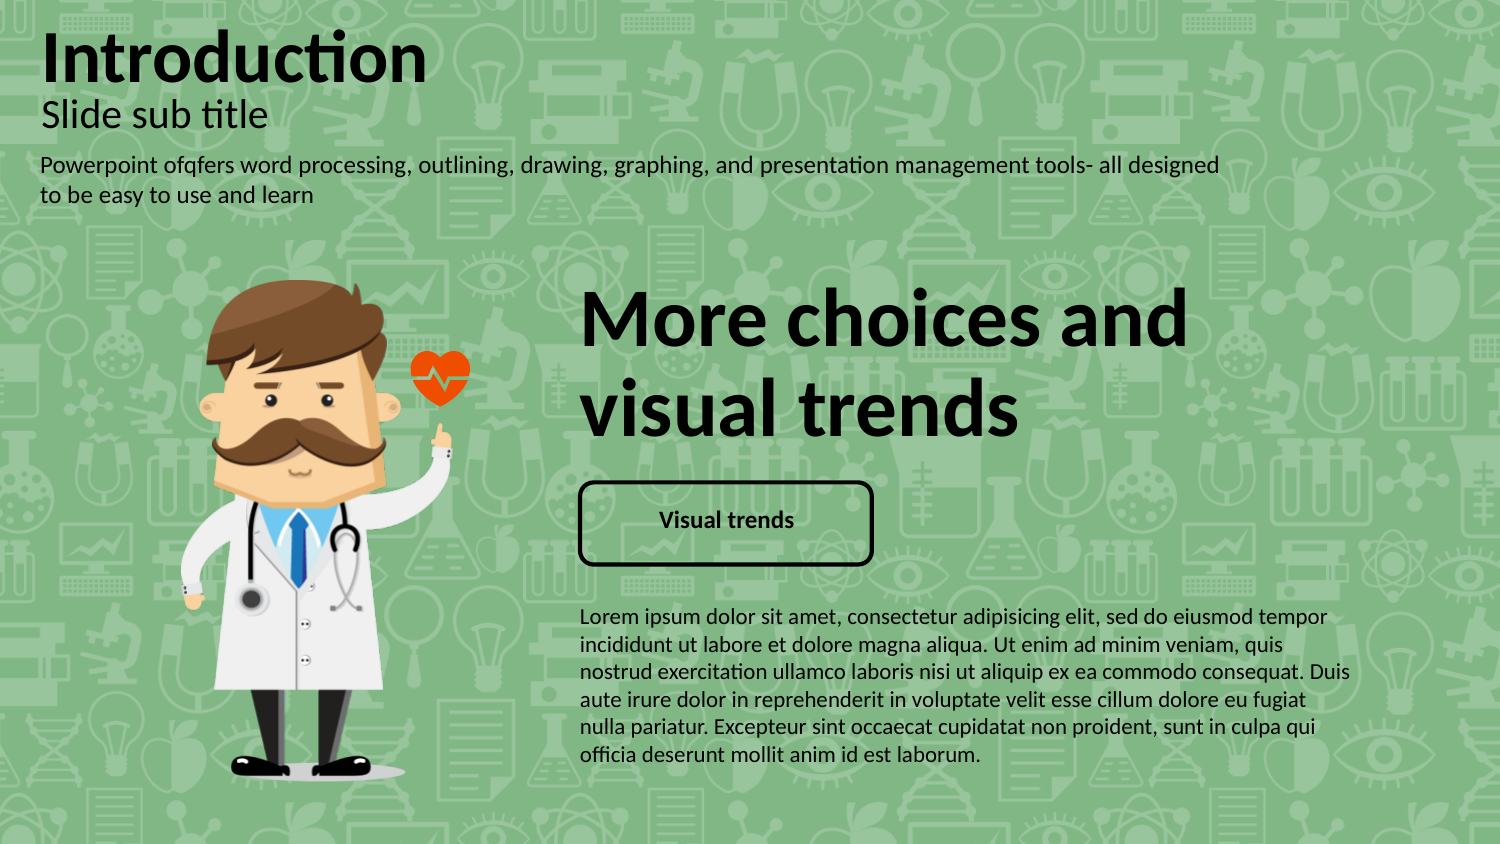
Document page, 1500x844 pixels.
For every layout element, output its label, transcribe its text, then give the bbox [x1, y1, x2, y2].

text_box More choices and visual trends [580, 274, 1421, 455]
text_box Lorem ipsum dolor sit amet, consectetur adipisicing elit, sed do eiusmod tempor incididunt ut labore et dolore magna aliqua. Ut enim ad minim veniam, quis nostrud exercitation ullamco laboris nisi ut aliquip ex ea commodo consequat. Duis aute irure dolor in reprehenderit in voluptate velit esse cillum dolore eu fugiat nulla pariatur. Excepteur sint occaecat cupidatat non proident, sunt in culpa qui officia deserunt mollit anim id est laborum. [580, 601, 1358, 767]
picture [0, 0, 1500, 844]
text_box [579, 482, 873, 565]
text_box Powerpoint ofqfers word processing, outlining, drawing, graphing, and presentation management tools- all designed to be easy to use and learn [40, 148, 1247, 209]
list Introduction [41, 25, 1365, 113]
list Slide sub title [41, 113, 1365, 152]
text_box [180, 280, 471, 788]
